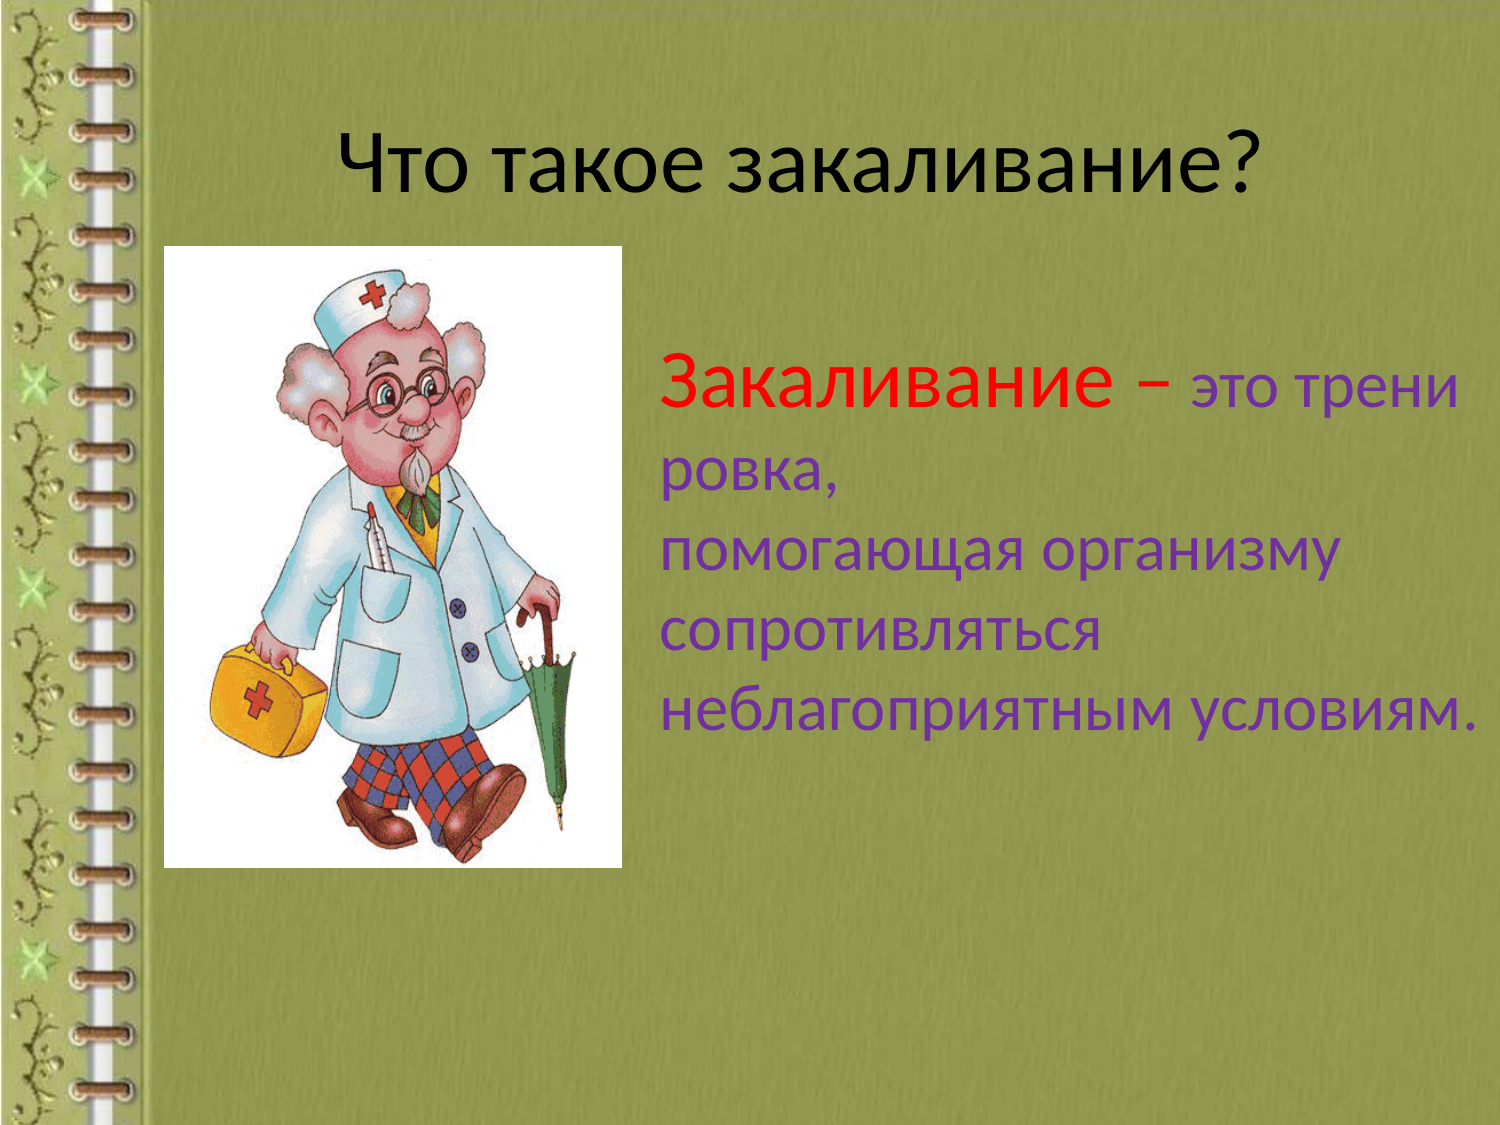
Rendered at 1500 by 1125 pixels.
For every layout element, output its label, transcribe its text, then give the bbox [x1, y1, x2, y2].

subtitle Закаливание – это тренировка, помогающая организму сопротивляться неблагоприятным условиям. [644, 316, 1500, 879]
title Что такое закаливание? [164, 35, 1439, 277]
picture [0, 0, 1500, 1125]
